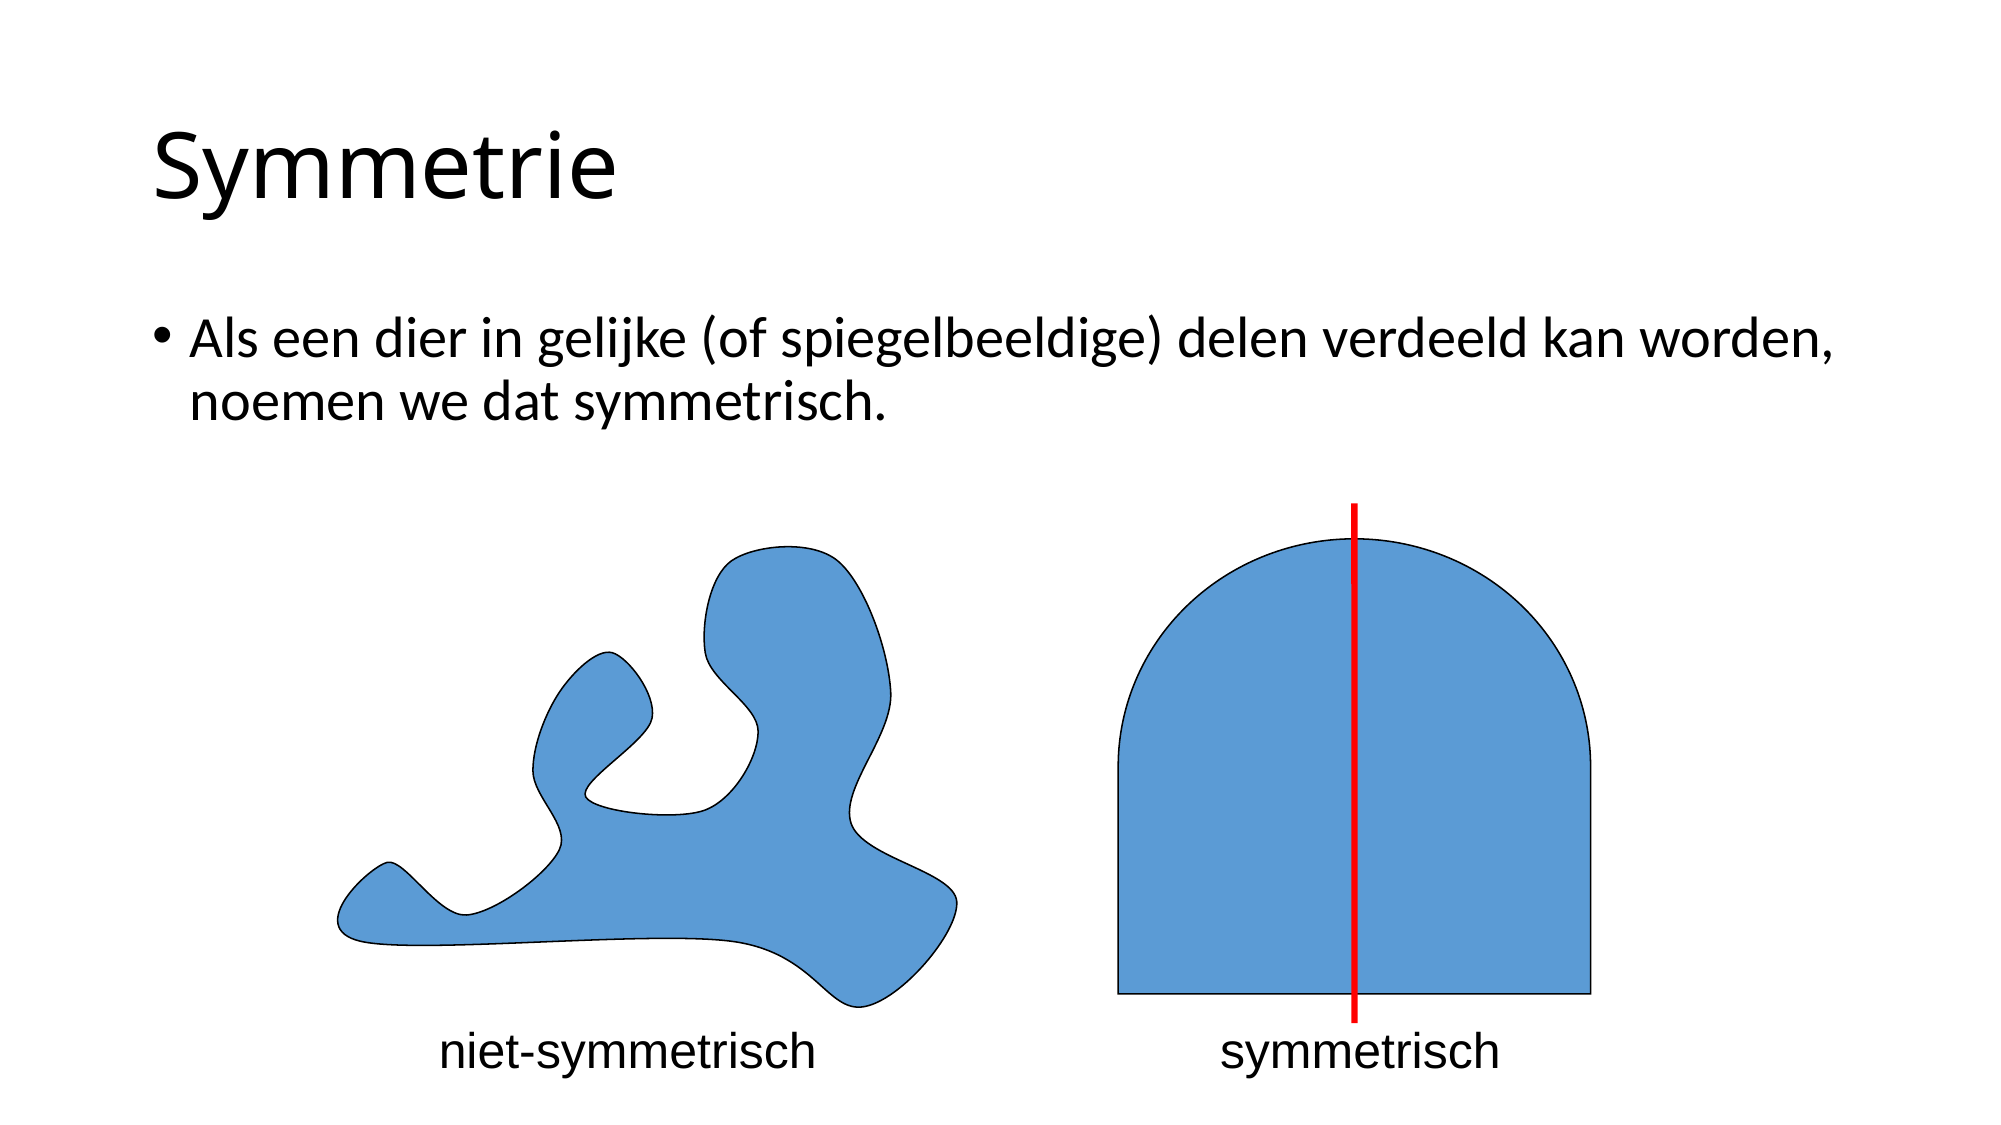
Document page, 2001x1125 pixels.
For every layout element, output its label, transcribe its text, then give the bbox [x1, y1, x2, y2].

text_box [1355, 538, 1591, 994]
text_box niet-symmetrisch [385, 1011, 870, 1087]
title Symmetrie [137, 59, 1863, 278]
list Als een dier in gelijke (of spiegelbeeldige) delen verdeeld kan worden, noemen we dat symmetrisch. [137, 299, 1863, 1014]
text_box [1118, 538, 1354, 994]
text_box symmetrisch [1165, 1011, 1556, 1087]
text_box [337, 546, 957, 1008]
